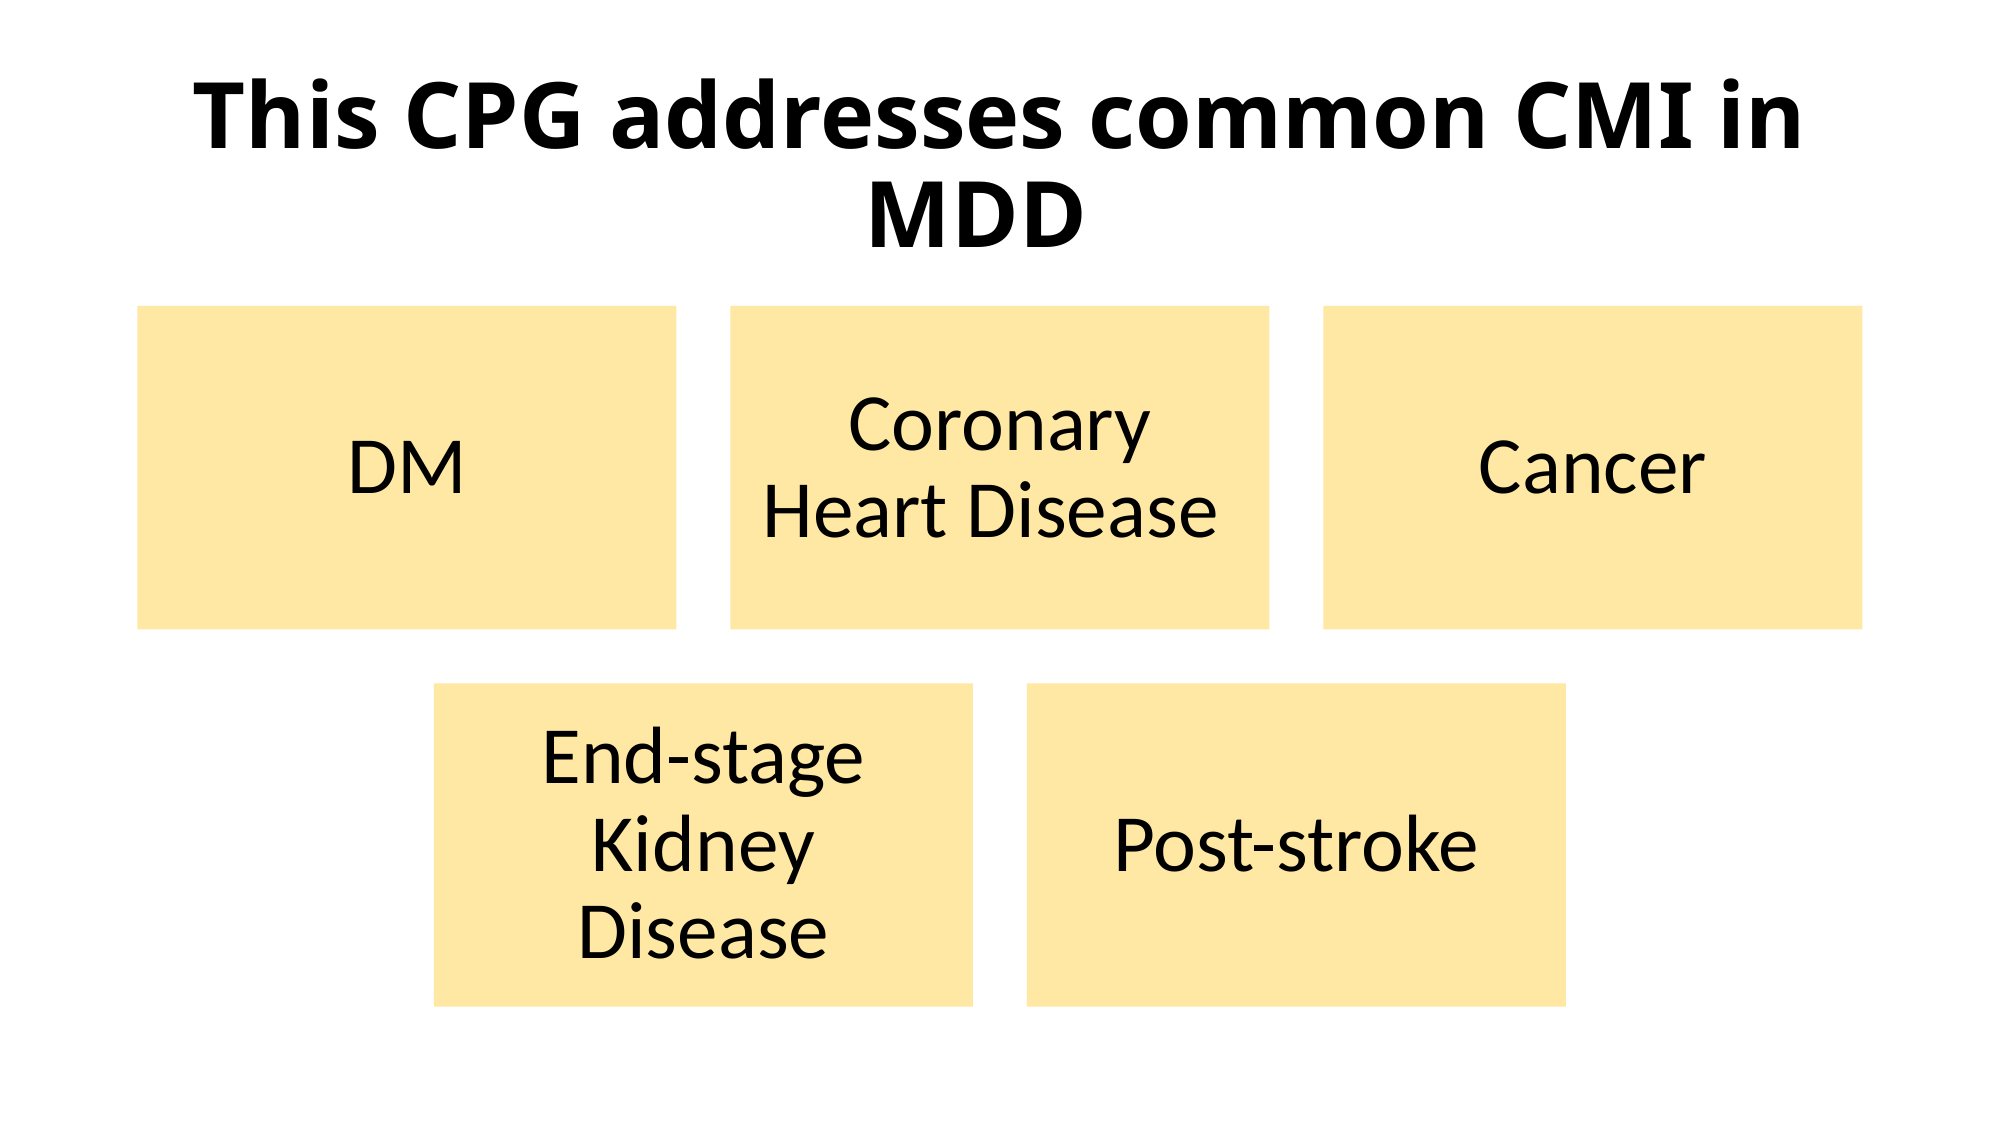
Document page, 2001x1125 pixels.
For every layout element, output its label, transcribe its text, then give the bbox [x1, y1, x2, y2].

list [137, 299, 1863, 1014]
title This CPG addresses common CMI in MDD [137, 59, 1863, 278]
